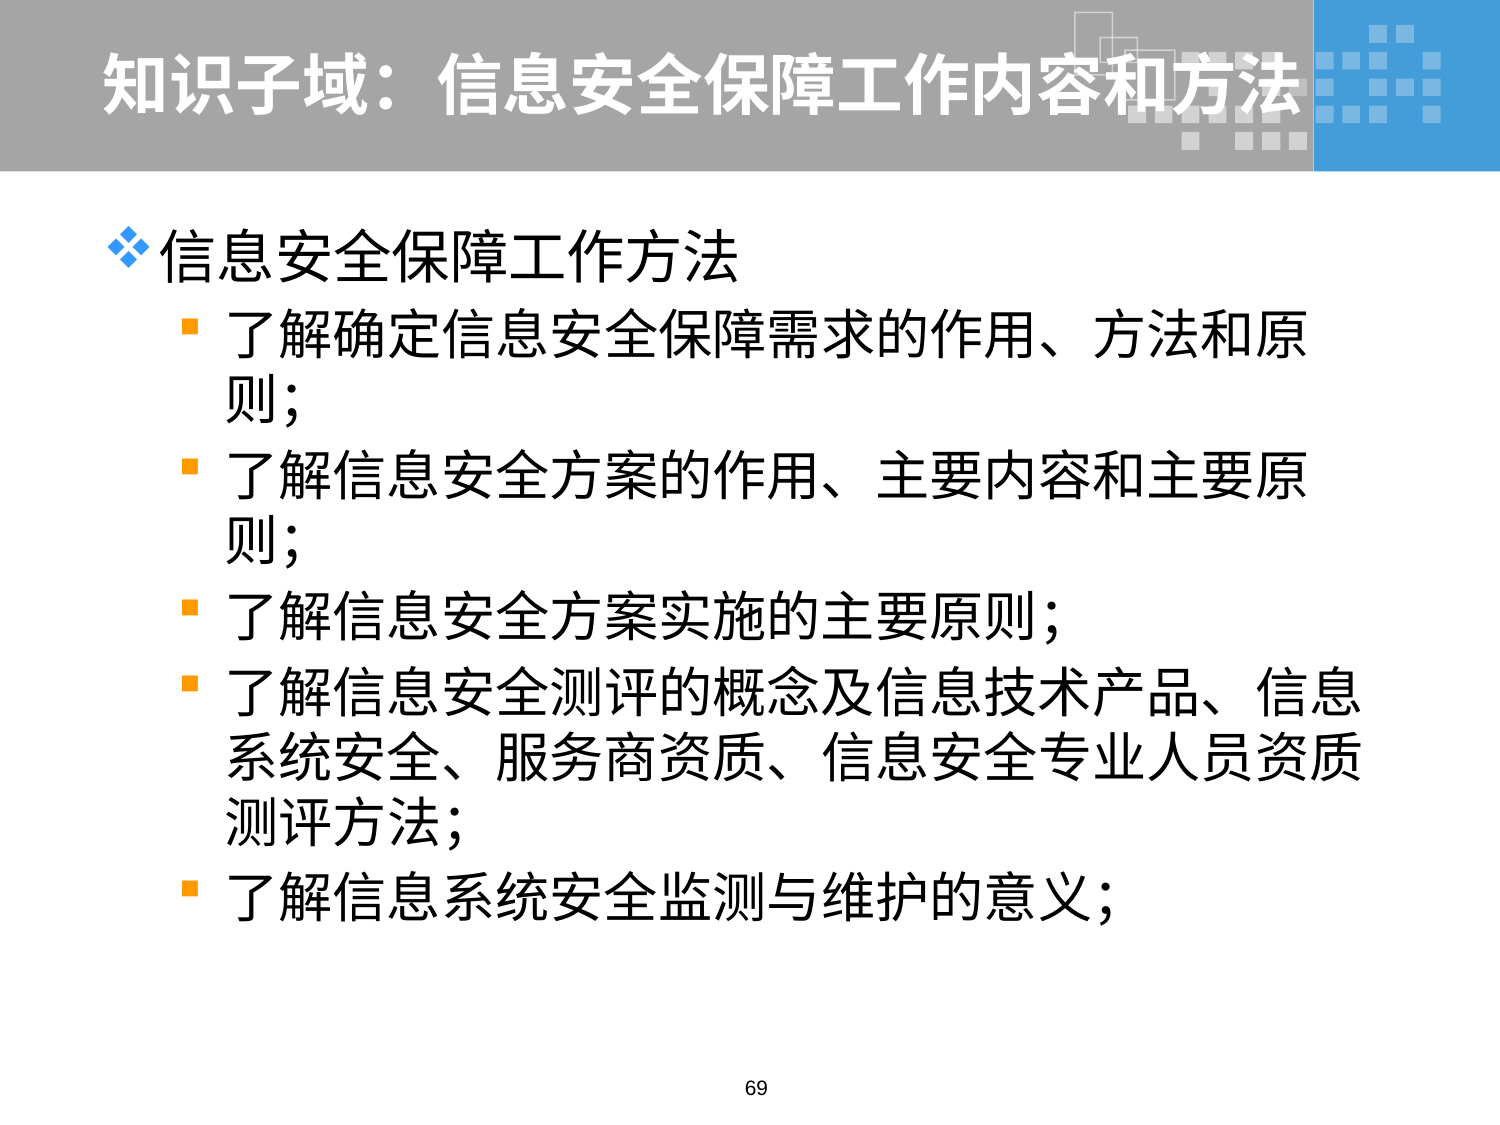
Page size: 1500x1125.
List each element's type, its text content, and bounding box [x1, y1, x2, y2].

title 知识子域：信息安全保障工作内容和方法 [87, 42, 1365, 123]
list 信息安全保障工作方法 了解确定信息安全保障需求的作用、方法和原则； 了解信息安全方案的作用、主要内容和主要原则； 了解信息安全方案实施的主要原则； 了解信息安全测评的概念及信息技术产品、信息系统安全、服务商资质、信息安全专业人员资质测评方法； 了解信息系统安全监测与维护的意义； [87, 212, 1432, 1050]
slide_number 69 [687, 1066, 826, 1111]
